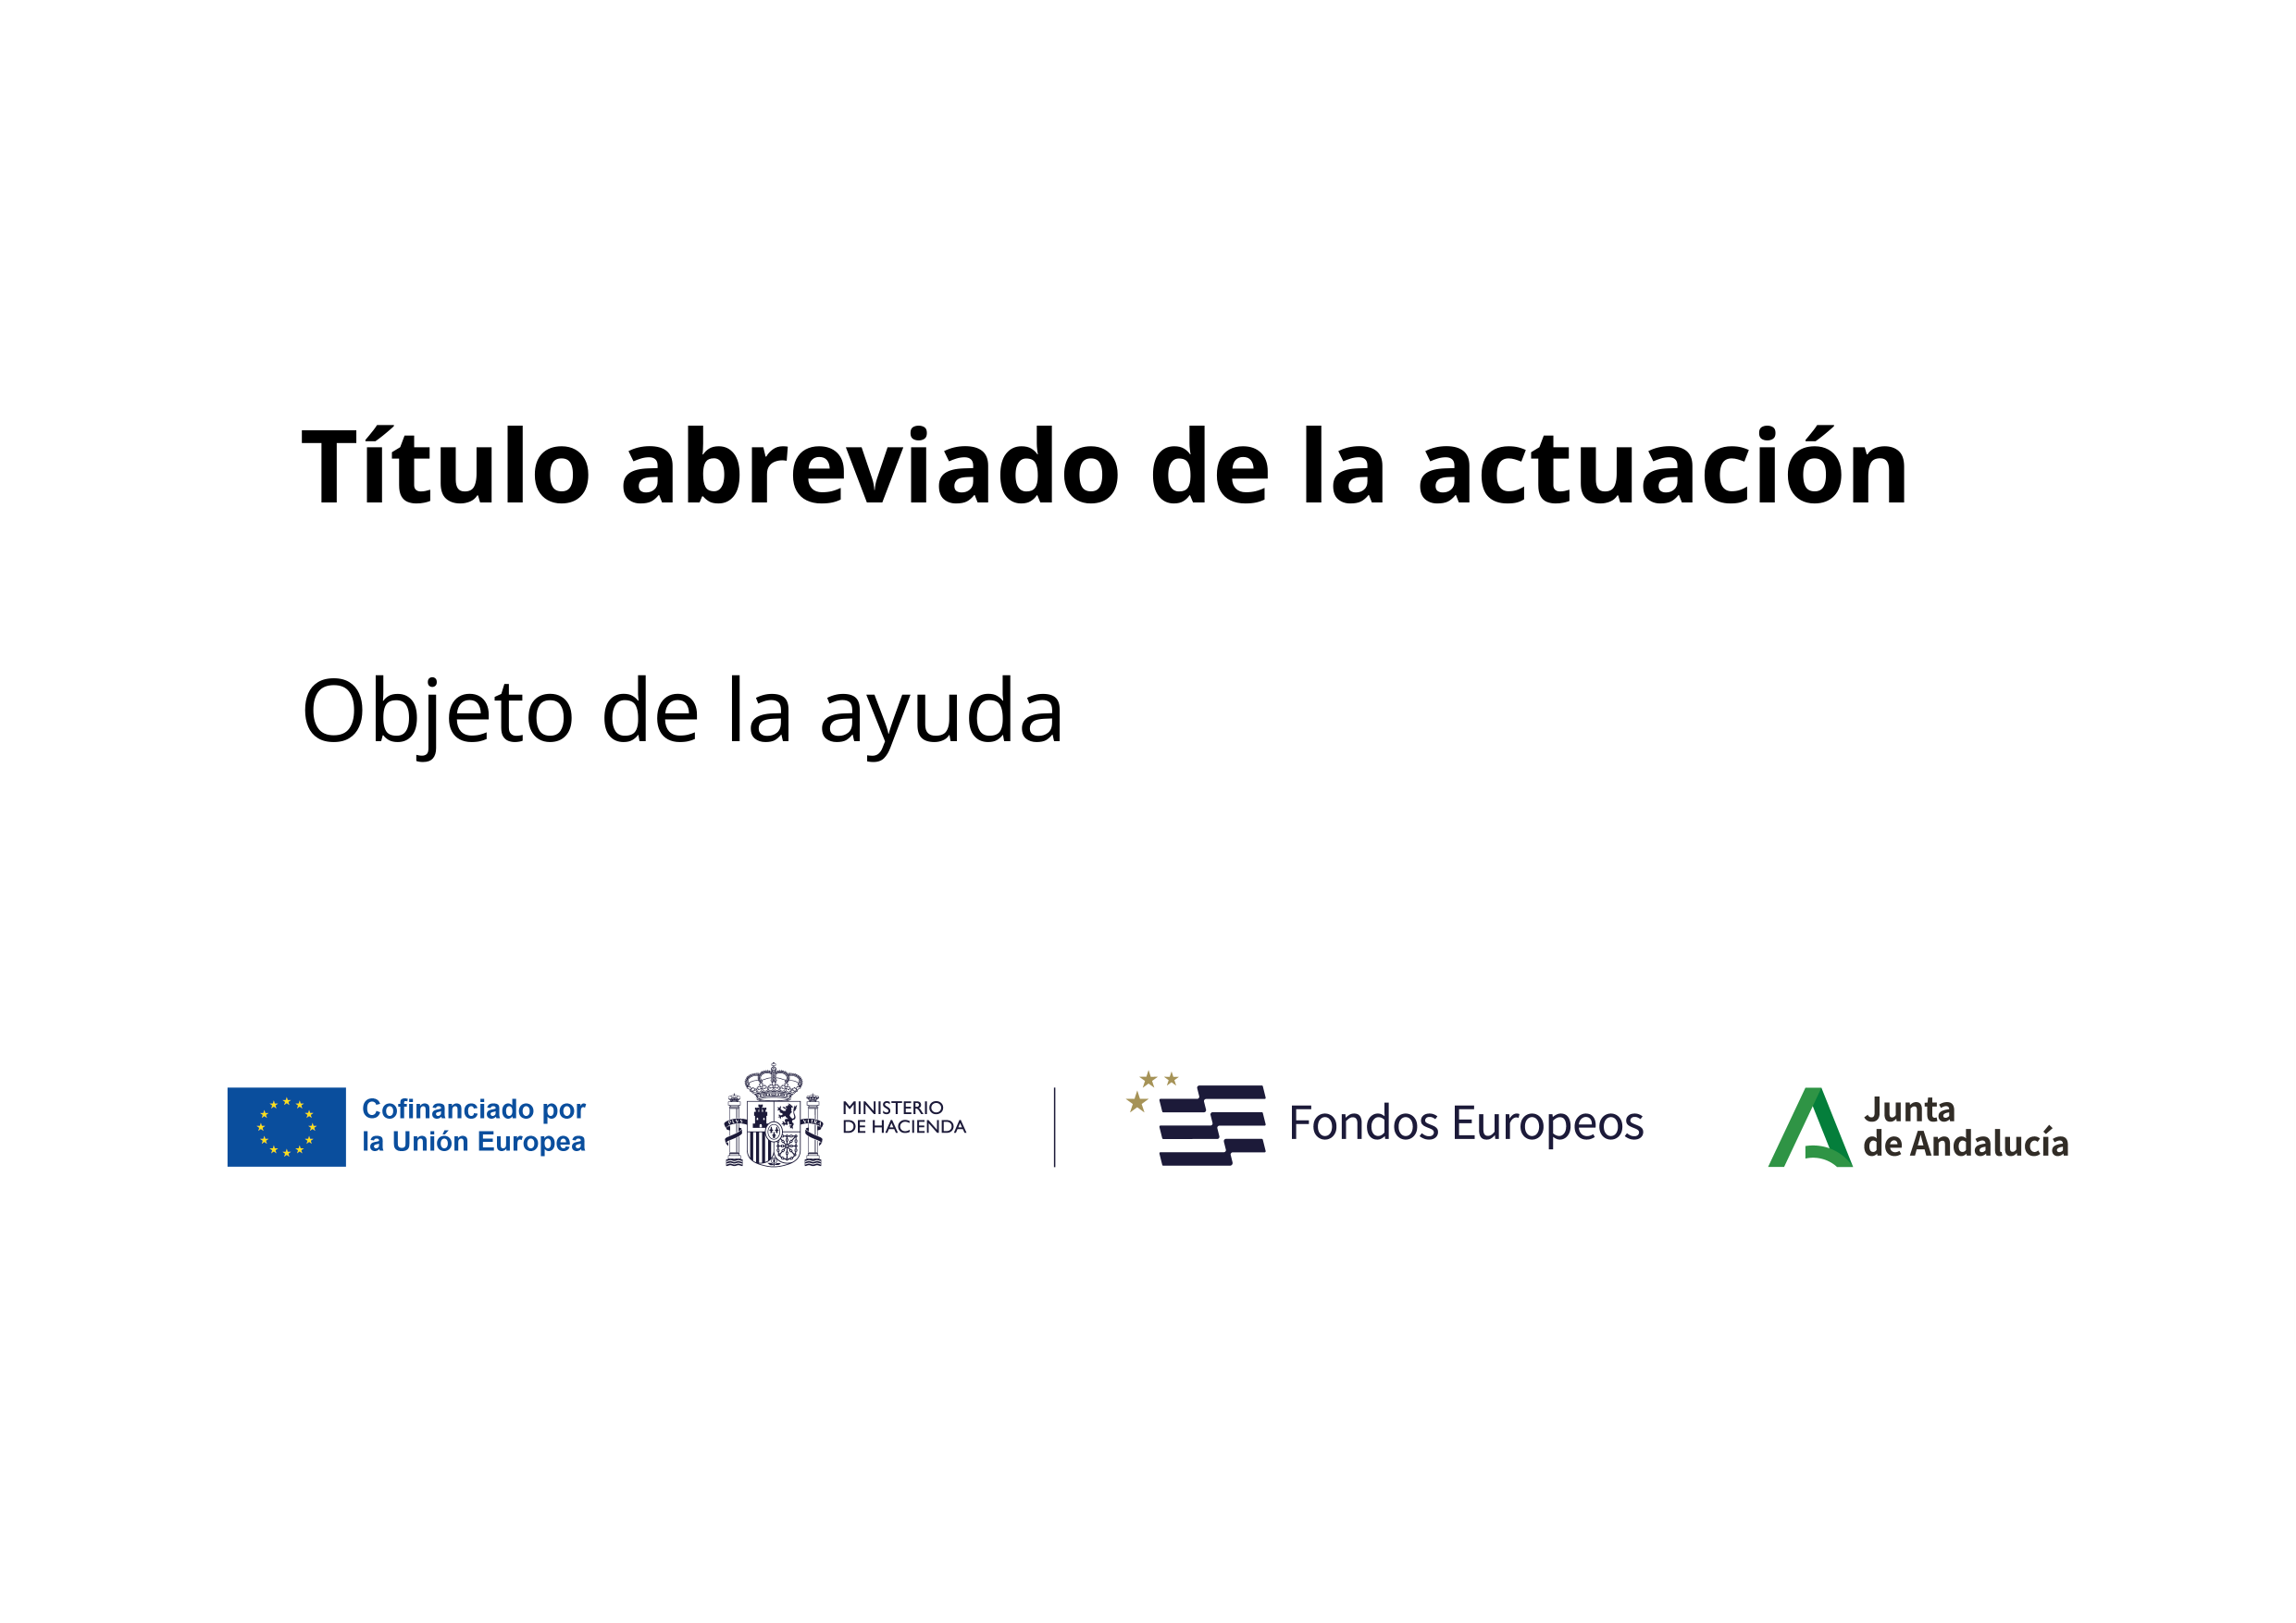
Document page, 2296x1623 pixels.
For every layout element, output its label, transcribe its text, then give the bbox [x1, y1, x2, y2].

subtitle Objeto de la ayuda [287, 659, 2009, 885]
picture [0, 909, 2295, 1344]
title Título abreviado de la actuación [287, 331, 2009, 530]
